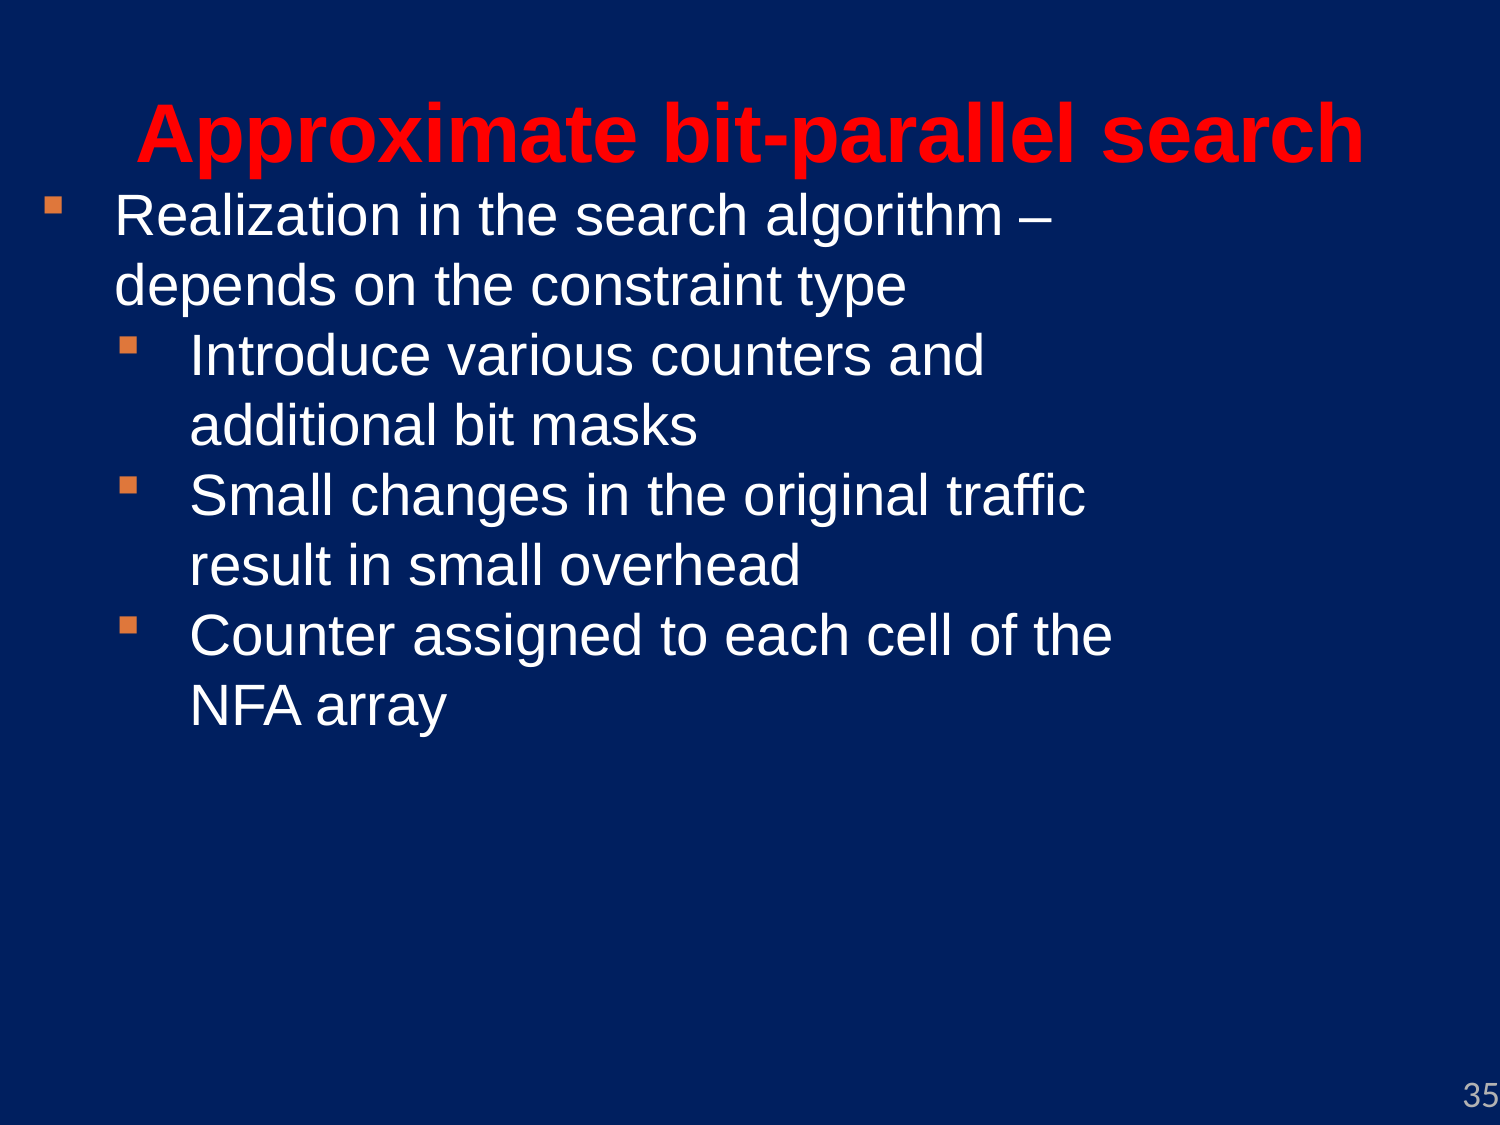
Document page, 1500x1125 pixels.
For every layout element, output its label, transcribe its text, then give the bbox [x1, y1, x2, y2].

slide_number 35 [1437, 1069, 1500, 1125]
title Approximate bit-parallel search [44, 53, 1456, 267]
text_box Realization in the search algorithm – depends on the constraint type Introduce various counters and additional bit masks Small changes in the original traffic result in small overhead Counter assigned to each cell of the NFA array [37, 177, 1226, 738]
